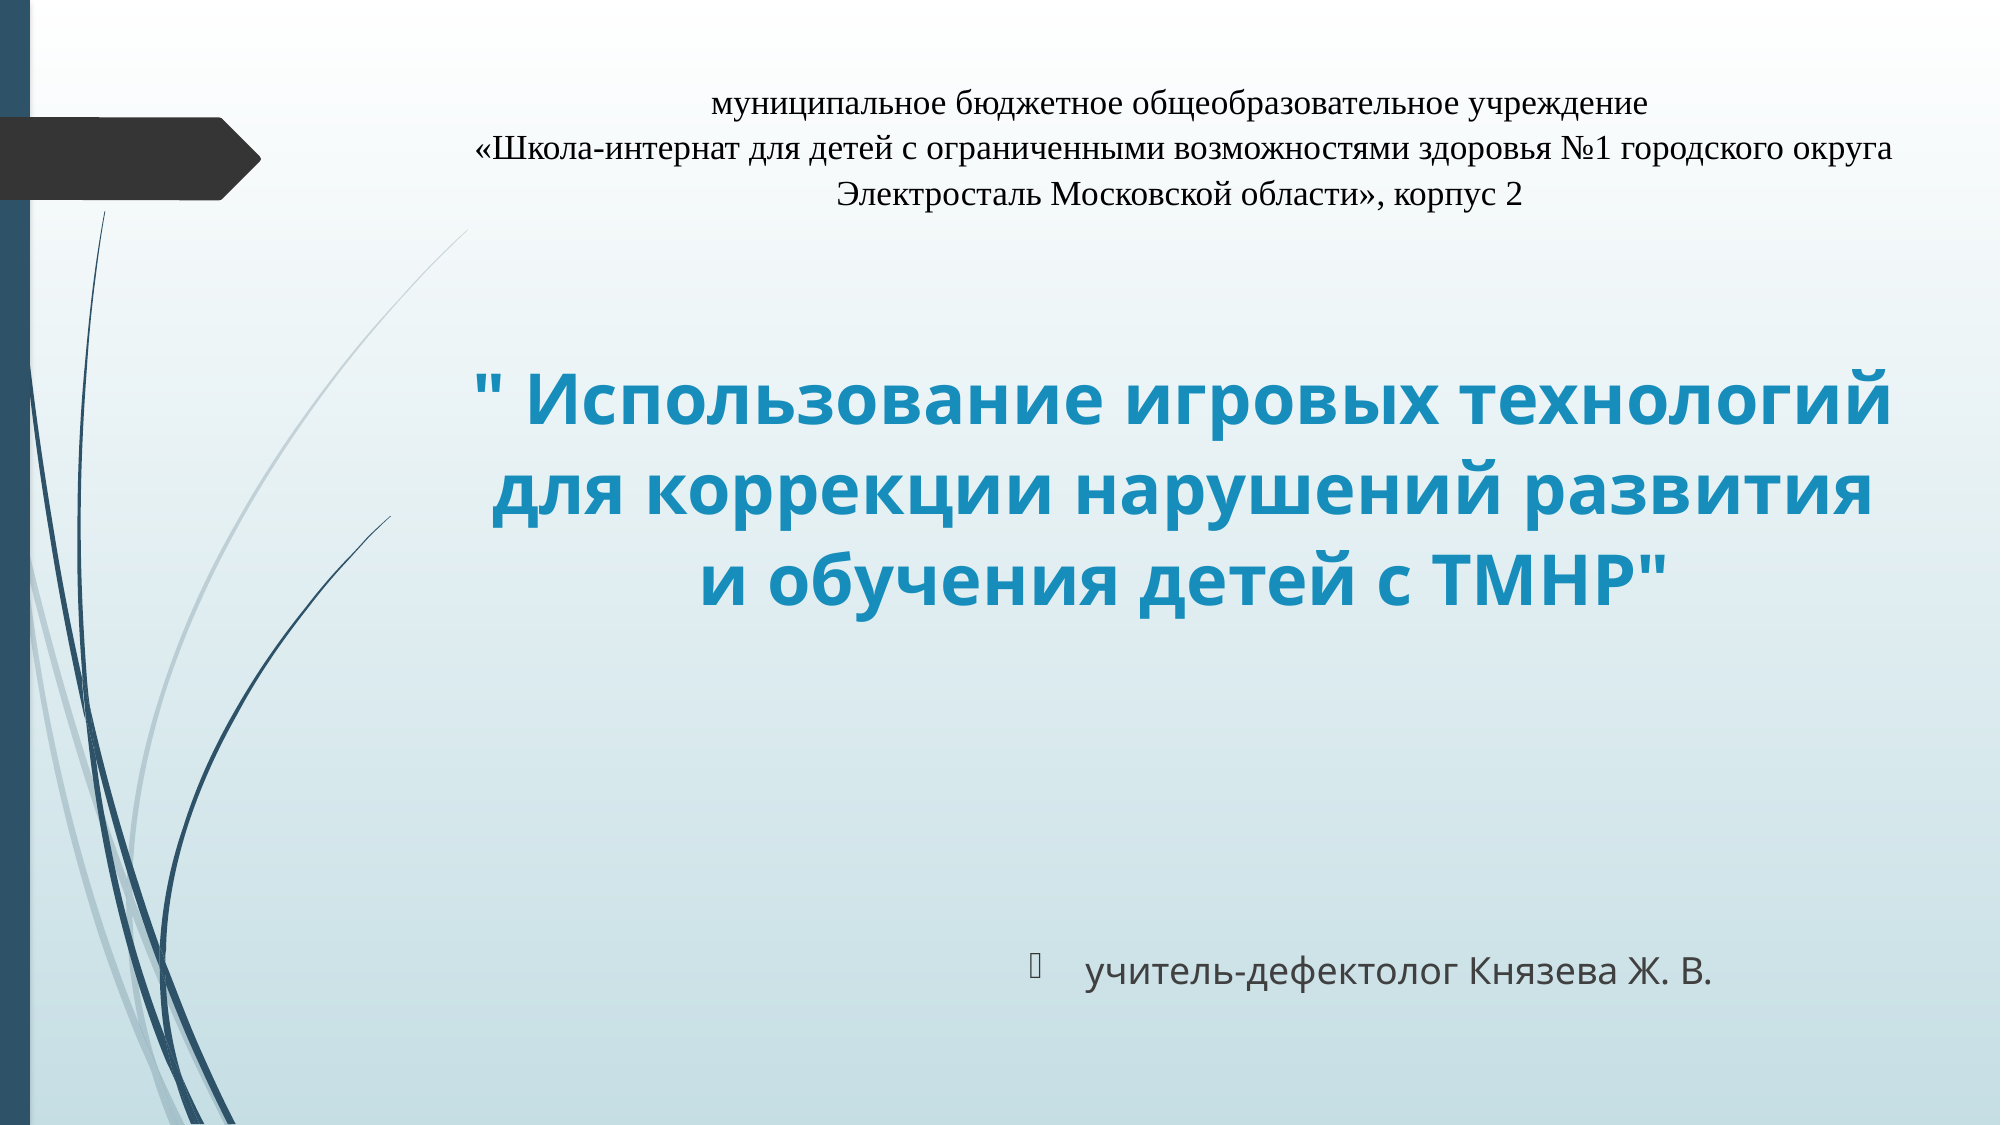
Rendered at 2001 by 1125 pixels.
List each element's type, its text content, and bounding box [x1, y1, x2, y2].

list учитель-дефектолог Князева Ж. В. [1014, 939, 1892, 1035]
title муниципальное бюджетное общеобразовательное учреждение «Школа-интернат для детей с ограниченными возможностями здоровья №1 городского округа Электросталь Московской области», корпус 2 " Использование игровых технологий для коррекции нарушений развития и обучения детей с ТМНР" [453, 69, 1916, 773]
